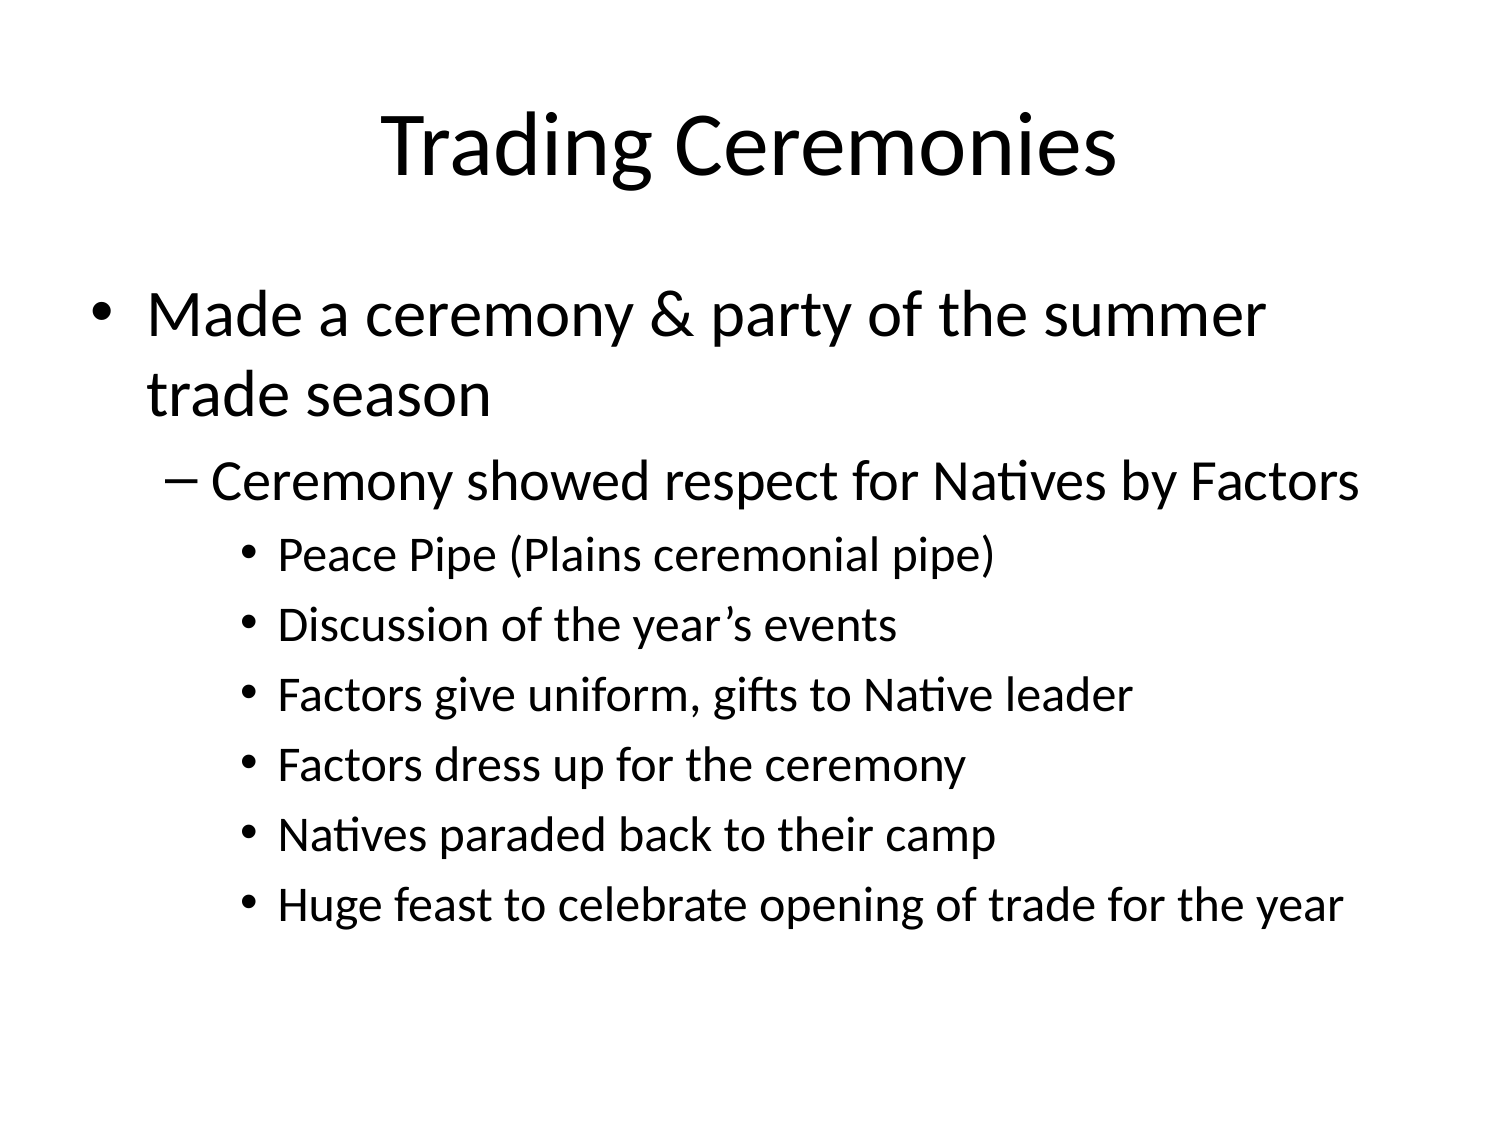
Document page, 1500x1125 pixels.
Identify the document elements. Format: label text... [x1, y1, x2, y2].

list Made a ceremony & party of the summer trade season Ceremony showed respect for Natives by Factors Peace Pipe (Plains ceremonial pipe) Discussion of the year’s events Factors give uniform, gifts to Native leader Factors dress up for the ceremony Natives paraded back to their camp Huge feast to celebrate opening of trade for the year [75, 262, 1425, 1005]
title Trading Ceremonies [75, 45, 1425, 233]
